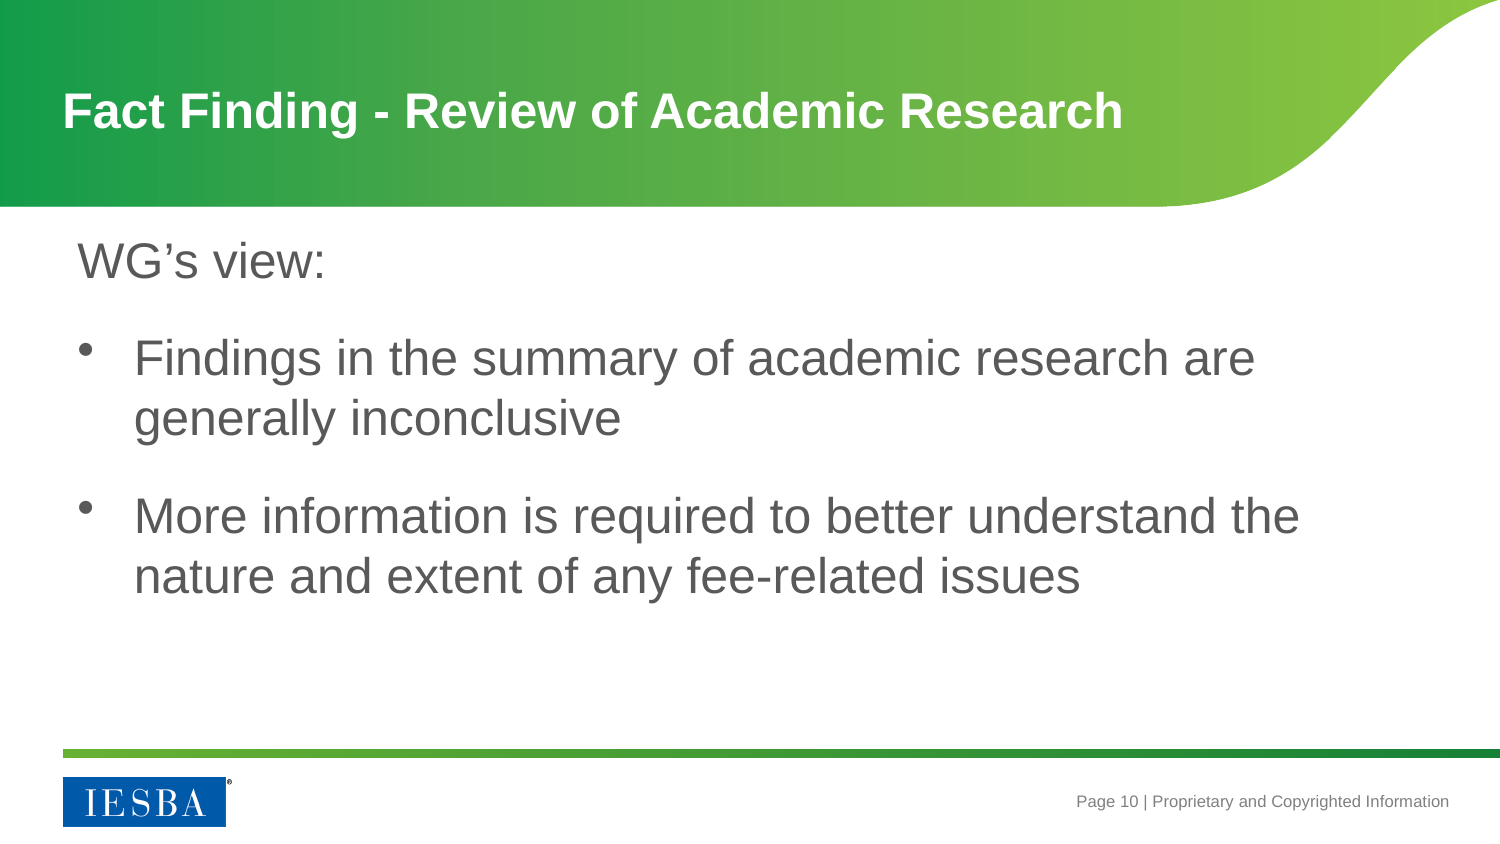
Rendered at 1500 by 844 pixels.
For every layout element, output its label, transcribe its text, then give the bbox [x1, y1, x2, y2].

list WG’s view: Findings in the summary of academic research are generally inconclusive More information is required to better understand the nature and extent of any fee-related issues [62, 220, 1450, 724]
picture [63, 777, 232, 827]
title Fact Finding - Review of Academic Research [62, 75, 1300, 142]
picture [0, 0, 1500, 207]
